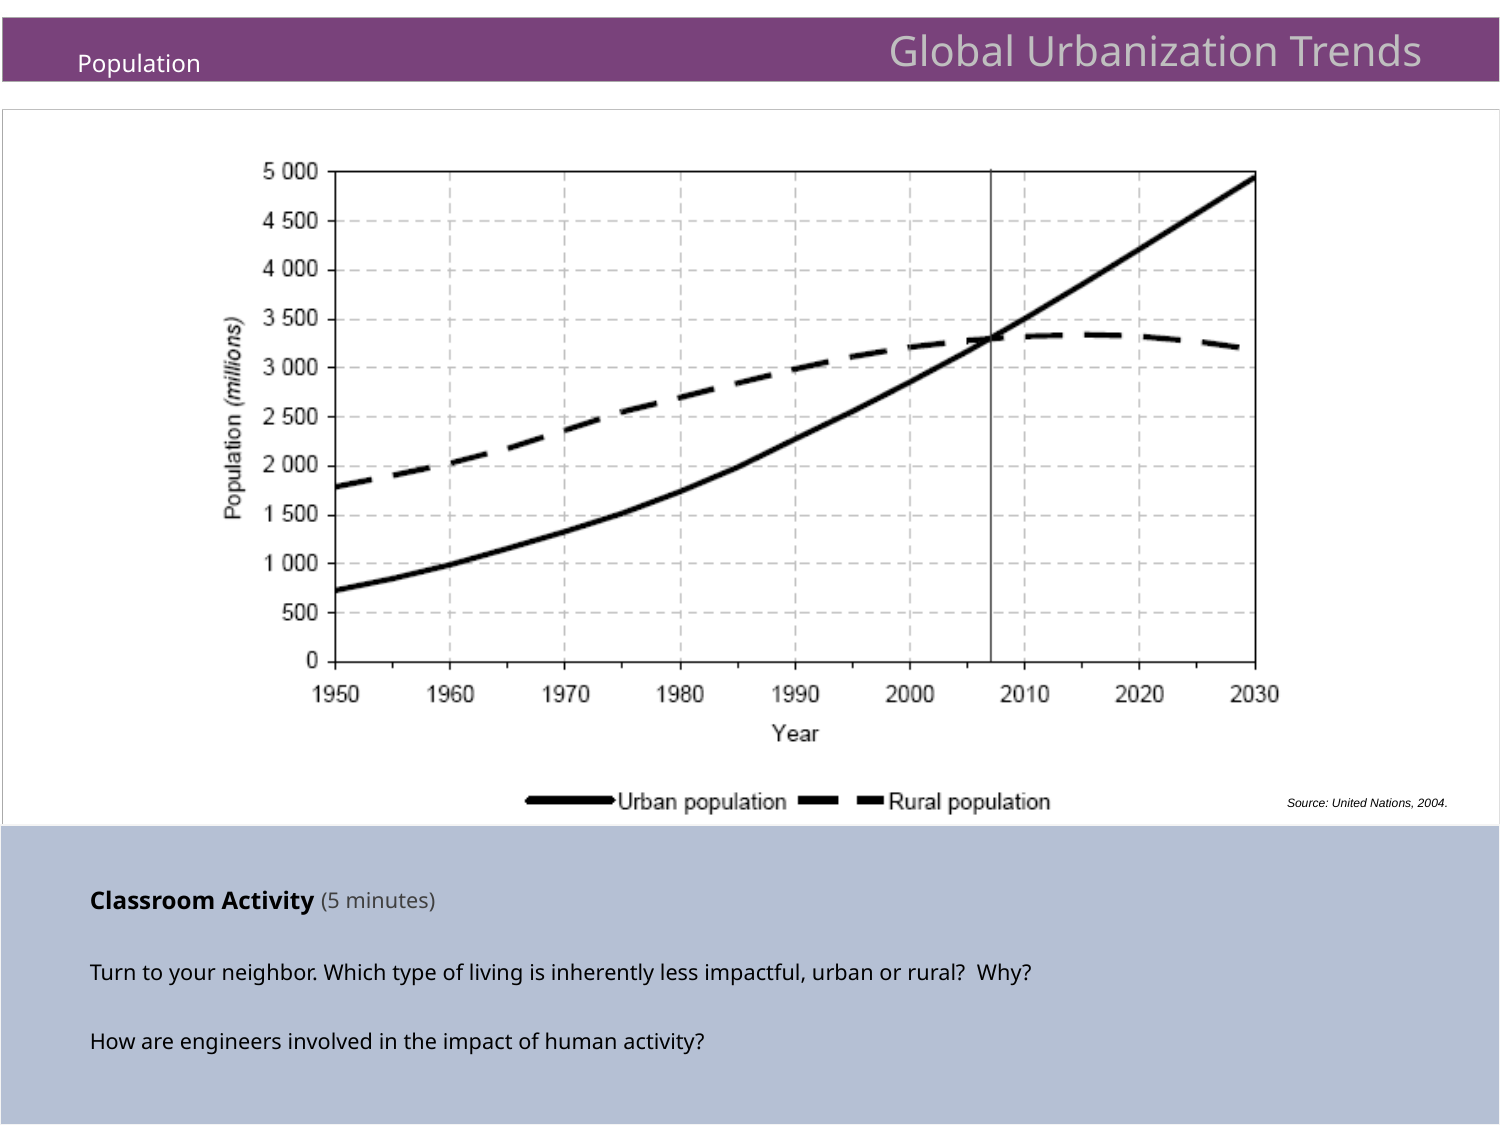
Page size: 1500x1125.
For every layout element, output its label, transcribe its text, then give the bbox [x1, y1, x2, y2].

text_box Source: United Nations, 2004. [1317, 773, 1463, 817]
text_box [0, 824, 1500, 1125]
text_box Classroom Activity (5 minutes) Turn to your neighbor. Which type of living is inherently less impactful, urban or rural? Why? How are engineers involved in the impact of human activity? [75, 849, 1450, 1062]
title Global Urbanization Trends [587, 24, 1438, 75]
picture [0, 12, 1500, 847]
